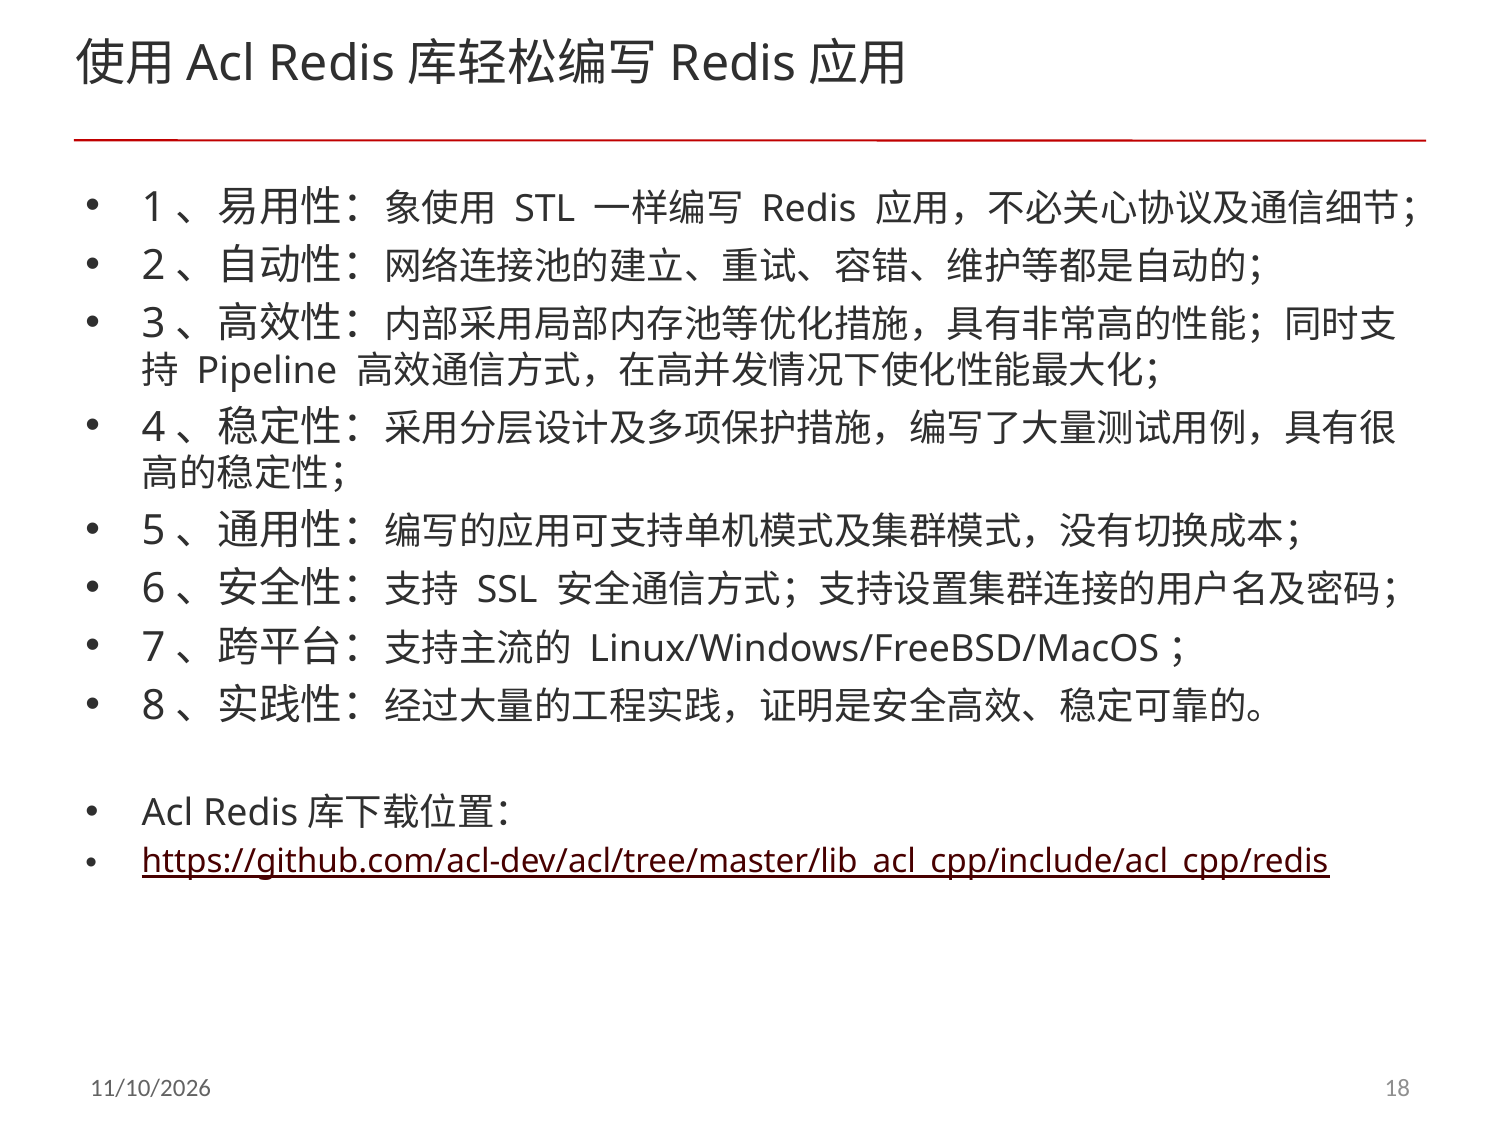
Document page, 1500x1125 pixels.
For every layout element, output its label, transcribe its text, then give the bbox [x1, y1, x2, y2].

list 1、易用性：象使用 STL 一样编写 Redis 应用，不必关心协议及通信细节； 2、自动性：网络连接池的建立、重试、容错、维护等都是自动的； 3、高效性：内部采用局部内存池等优化措施，具有非常高的性能；同时支持 Pipeline 高效通信方式，在高并发情况下使化性能最大化； 4、稳定性：采用分层设计及多项保护措施，编写了大量测试用例，具有很高的稳定性； 5、通用性：编写的应用可支持单机模式及集群模式，没有切换成本； 6、安全性：支持 SSL 安全通信方式；支持设置集群连接的用户名及密码； 7、跨平台：支持主流的 Linux/Windows/FreeBSD/MacOS； 8、实践性：经过大量的工程实践，证明是安全高效、稳定可靠的。 Acl Redis库下载位置： https://github.com/acl-dev/acl/tree/master/lib_acl_cpp/include/acl_cpp/redis [70, 171, 1421, 1016]
title 使用Acl Redis库轻松编写Redis应用 [75, 30, 1235, 136]
